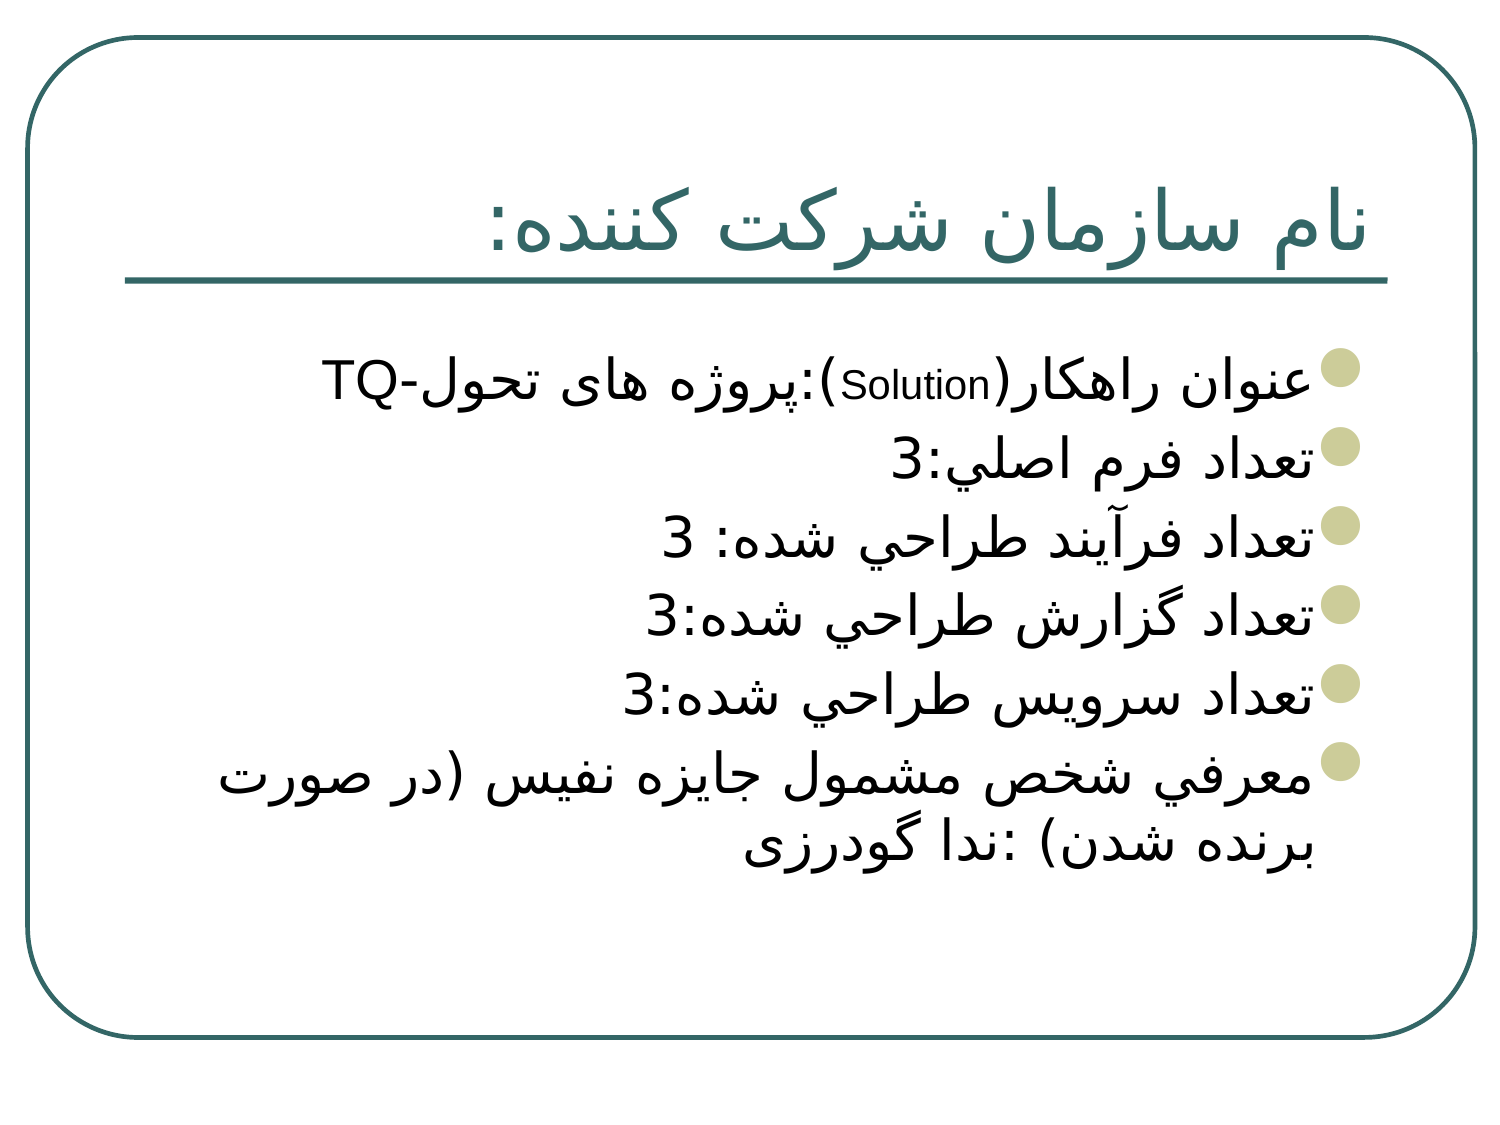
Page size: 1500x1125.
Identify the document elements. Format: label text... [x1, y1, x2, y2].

title نام سازمان شركت كننده: [125, 87, 1388, 275]
list عنوان راهكار(Solution):پروژه های تحول-TQ تعداد فرم اصلي:3 تعداد فرآيند طراحي شده: 3 تعداد گزارش طراحي شده:3 تعداد سرويس طراحي شده:3 معرفي شخص مشمول جايزه نفيس (در صورت برنده شدن) :ندا گودرزی [132, 335, 1408, 991]
